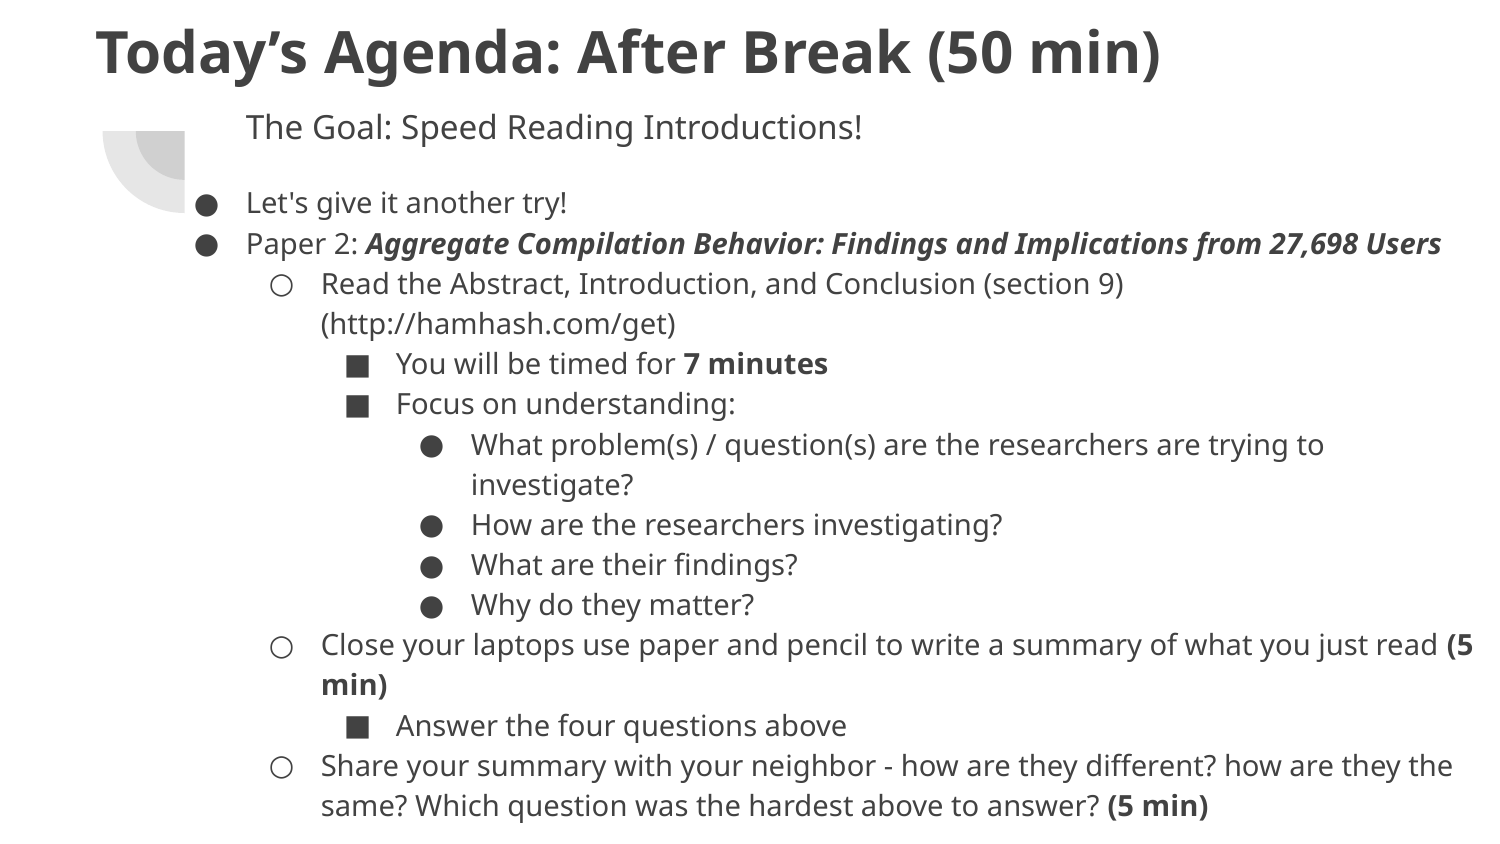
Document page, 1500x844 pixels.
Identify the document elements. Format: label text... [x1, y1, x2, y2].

title Today’s Agenda: After Break (50 min) [80, 0, 1235, 91]
list The Goal: Speed Reading Introductions! Let's give it another try! Paper 2: Aggregate Compilation Behavior: Findings and Implications from 27,698 Users Read the Abstract, Introduction, and Conclusion (section 9) (http://hamhash.com/get) You will be timed for 7 minutes Focus on understanding: What problem(s) / question(s) are the researchers are trying to investigate? How are the researchers investigating? What are their findings? Why do they matter? Close your laptops use paper and pencil to write a summary of what you just read (5 min) Answer the four questions above Share your summary with your neighbor - how are they different? how are they the same? Which question was the hardest above to answer? (5 min) [80, 91, 1500, 671]
